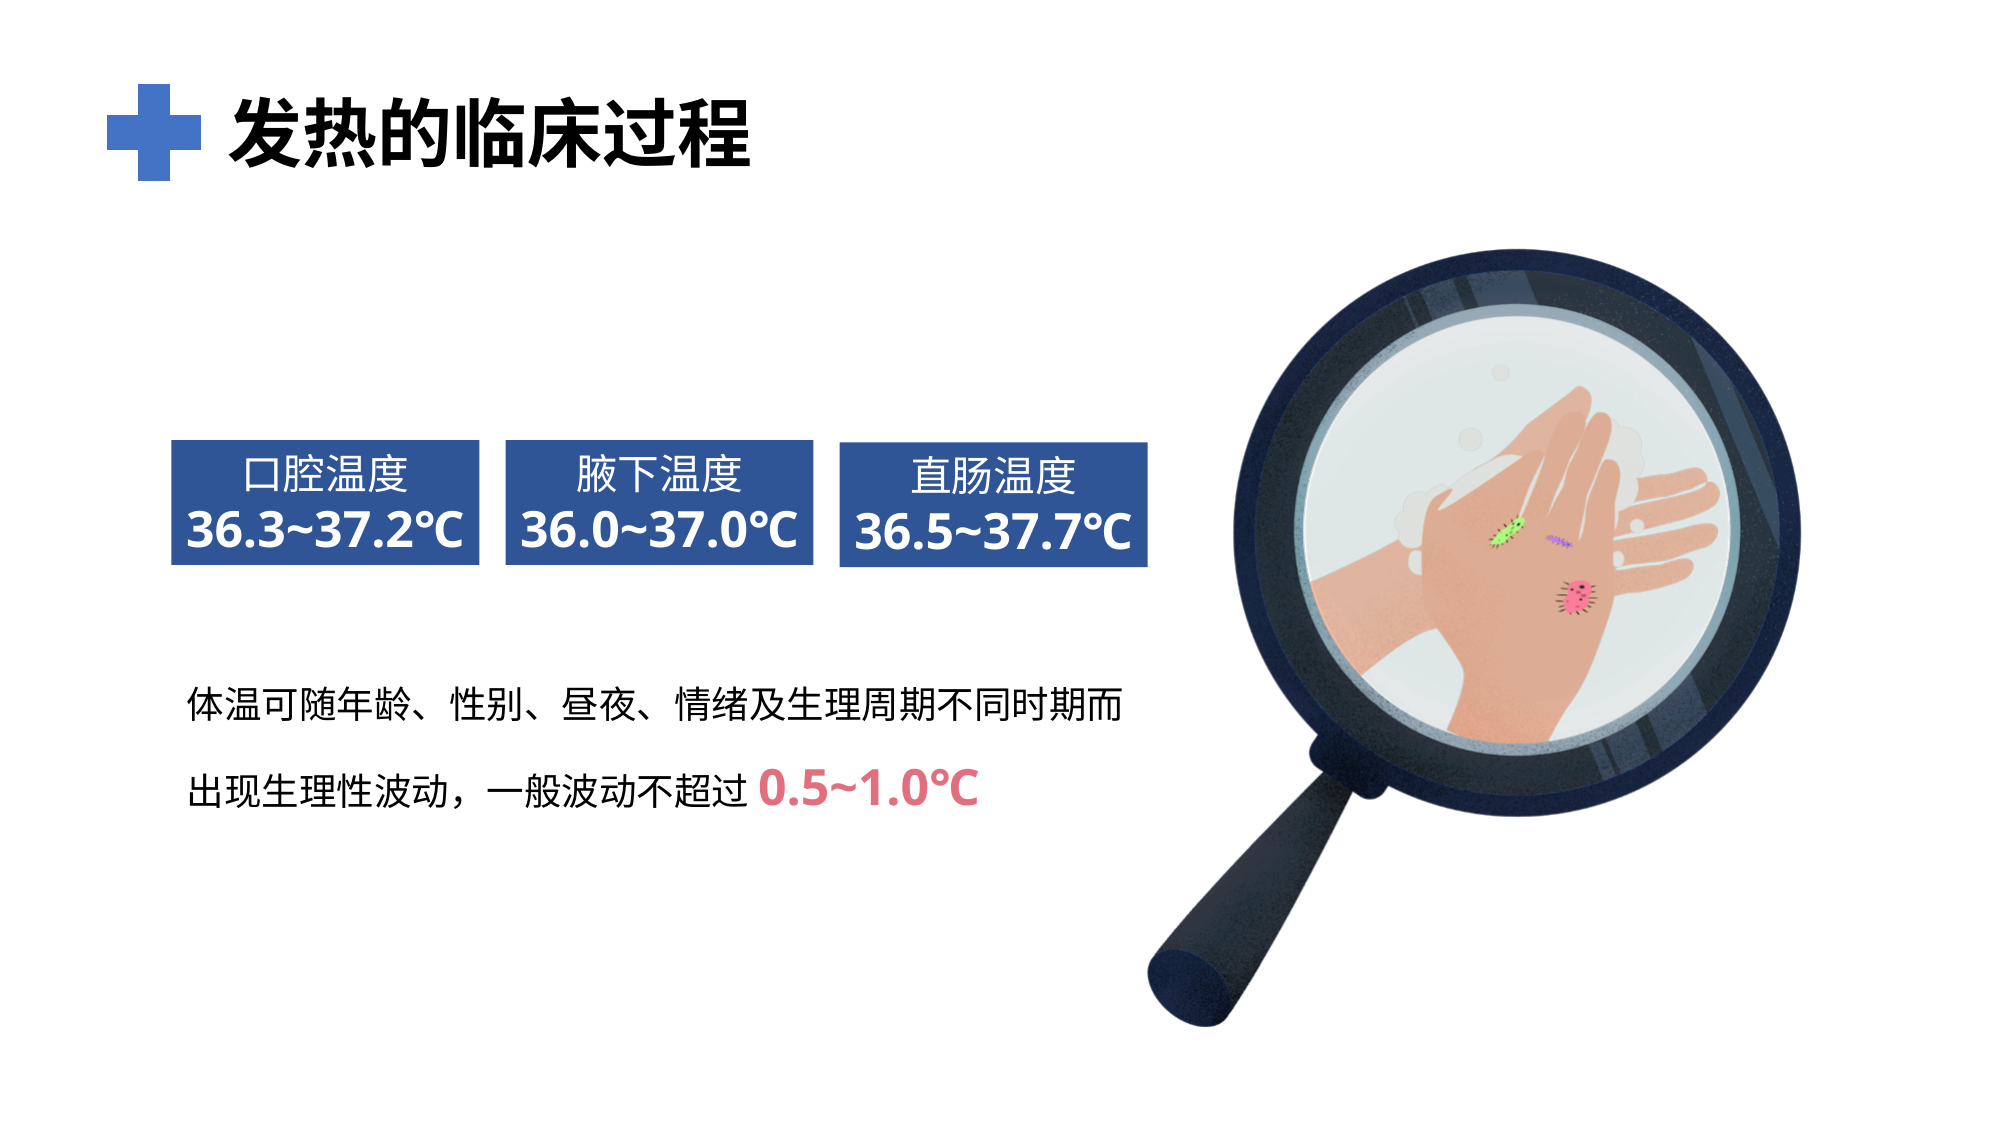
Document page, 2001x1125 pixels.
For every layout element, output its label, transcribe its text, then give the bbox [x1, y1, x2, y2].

text_box [107, 84, 201, 181]
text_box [171, 440, 953, 815]
picture [953, 124, 1954, 1125]
text_box 发热的临床过程 [213, 79, 1080, 185]
